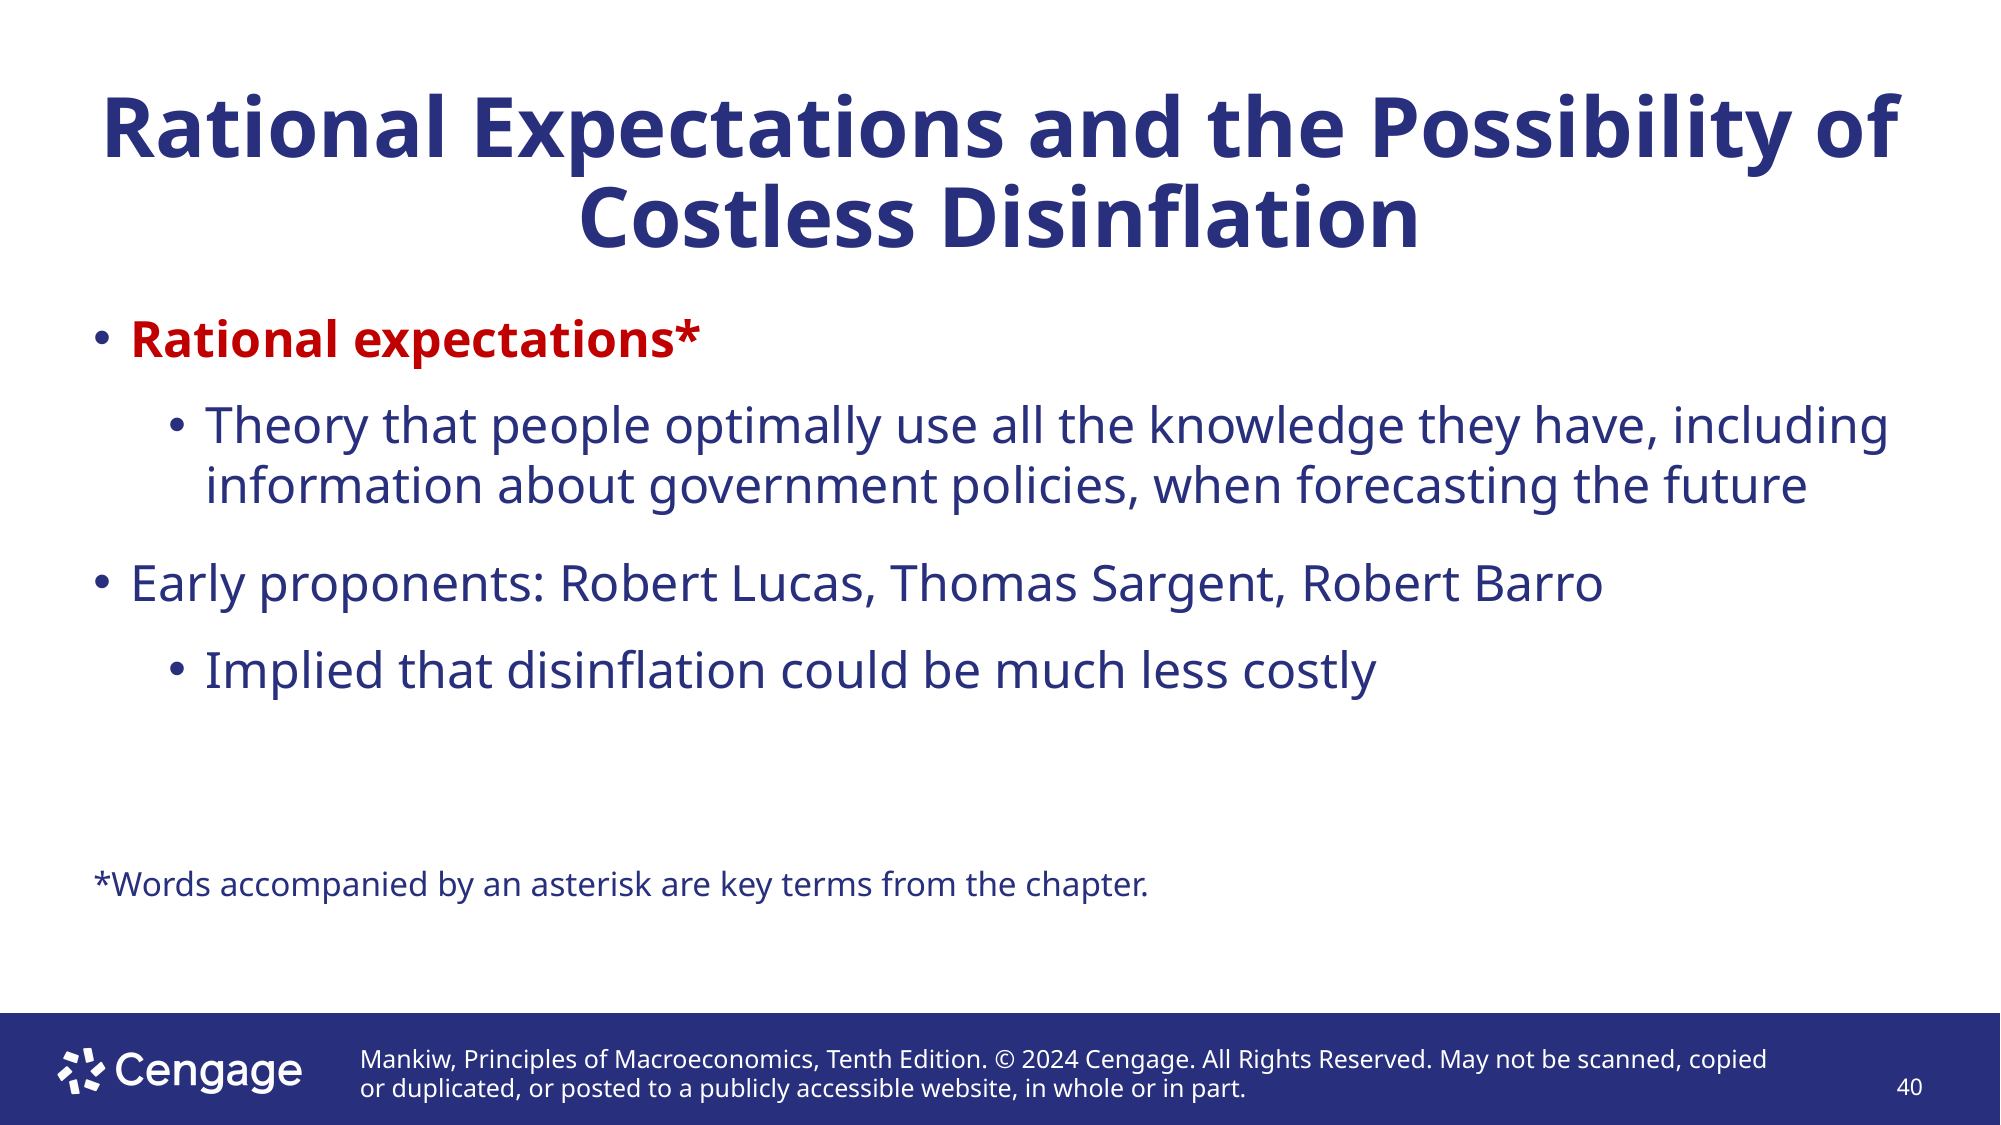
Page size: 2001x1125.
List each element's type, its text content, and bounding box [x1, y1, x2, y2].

title Rational Expectations and the Possibility of Costless Disinflation [78, 77, 1923, 278]
list Rational expectations* Theory that people optimally use all the knowledge they have, including information about government policies, when forecasting the future Early proponents: Robert Lucas, Thomas Sargent, Robert Barro Implied that disinflation could be much less costly *Words accompanied by an asterisk are key terms from the chapter. [78, 299, 1923, 1014]
picture [30, 1020, 329, 1122]
